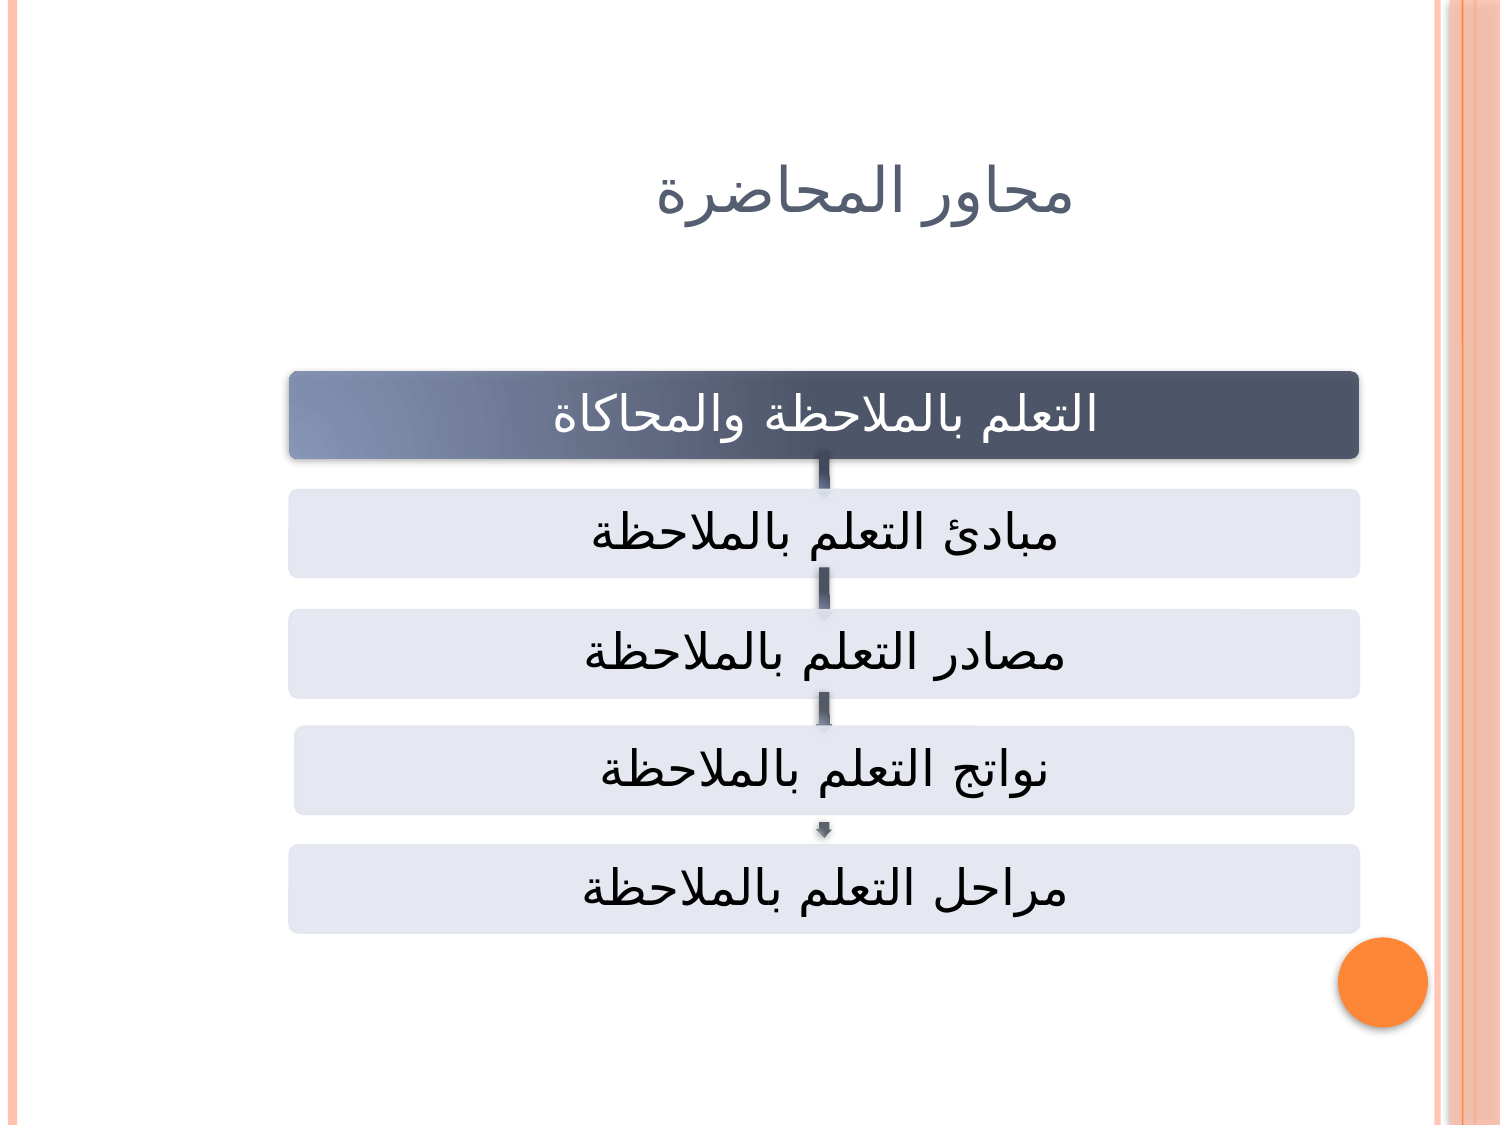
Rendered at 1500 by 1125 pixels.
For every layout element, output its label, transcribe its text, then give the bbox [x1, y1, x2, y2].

title محاور المحاضرة [513, 45, 1235, 233]
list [288, 266, 1360, 1038]
